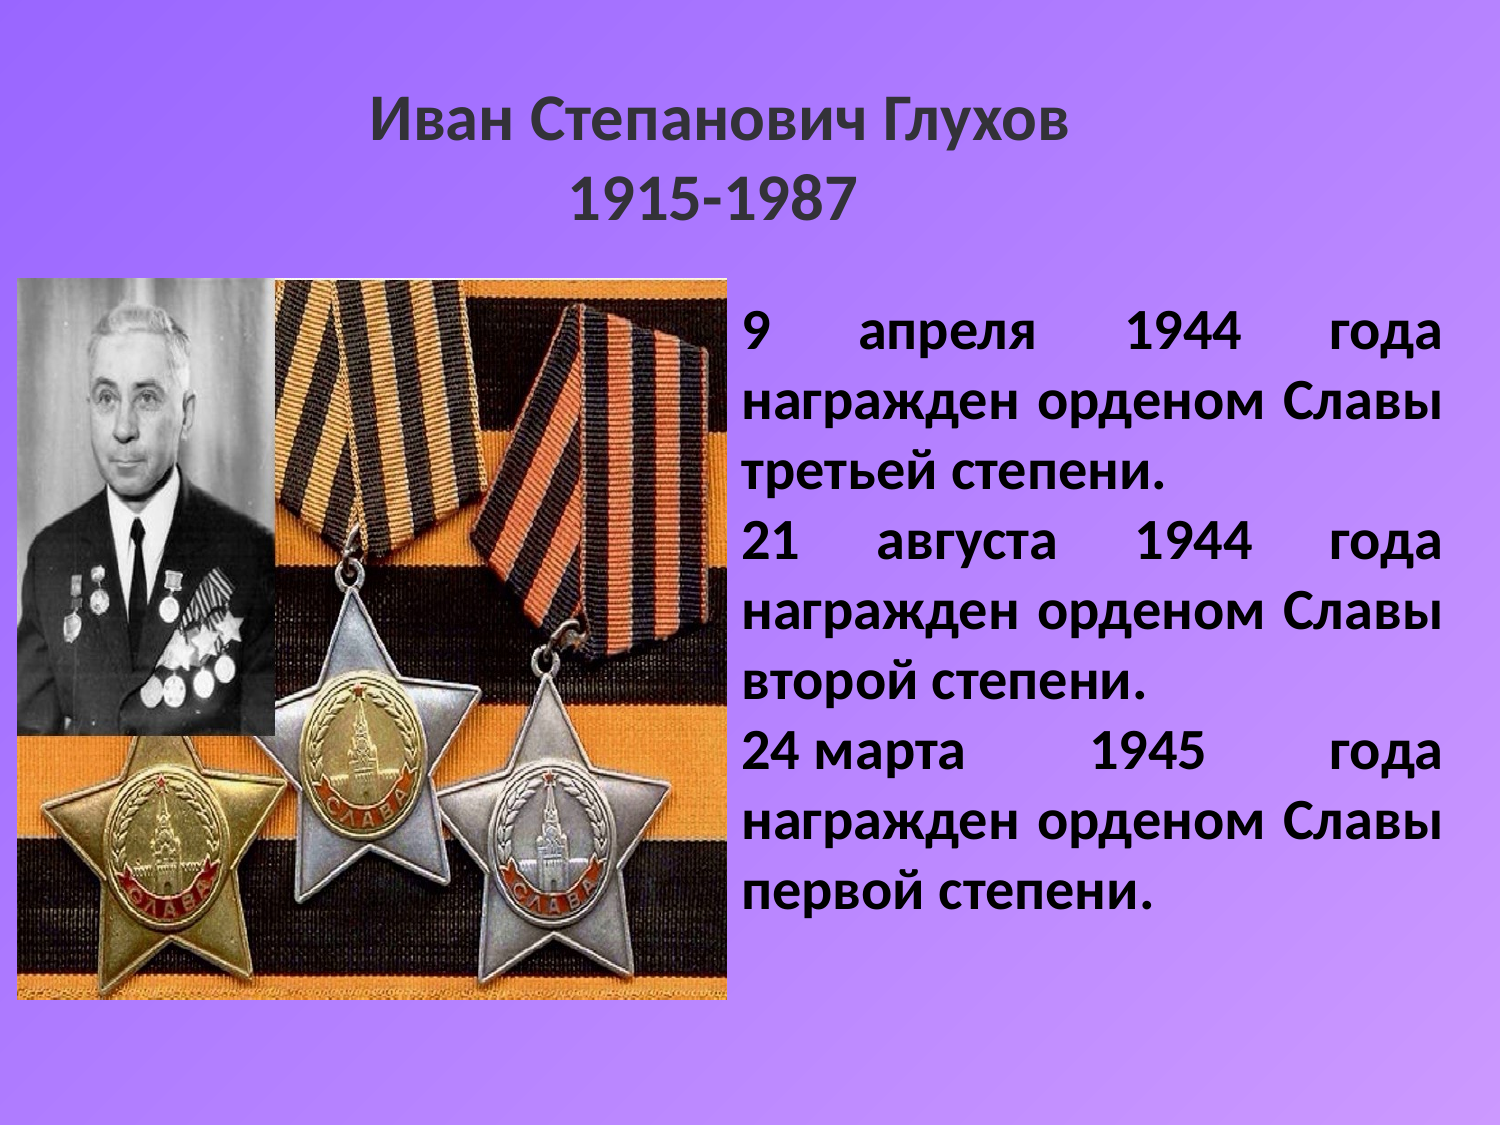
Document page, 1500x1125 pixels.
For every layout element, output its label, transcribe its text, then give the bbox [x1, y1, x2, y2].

text_box 9 апреля 1944 года награжден орденом Славы третьей степени. 21 августа 1944 года награжден орденом Славы второй степени. 24 марта 1945 года награжден орденом Славы первой степени. [726, 283, 1459, 1019]
picture [17, 278, 727, 1000]
text_box Иван Степанович Глухов 1915-1987 [76, 66, 1365, 241]
